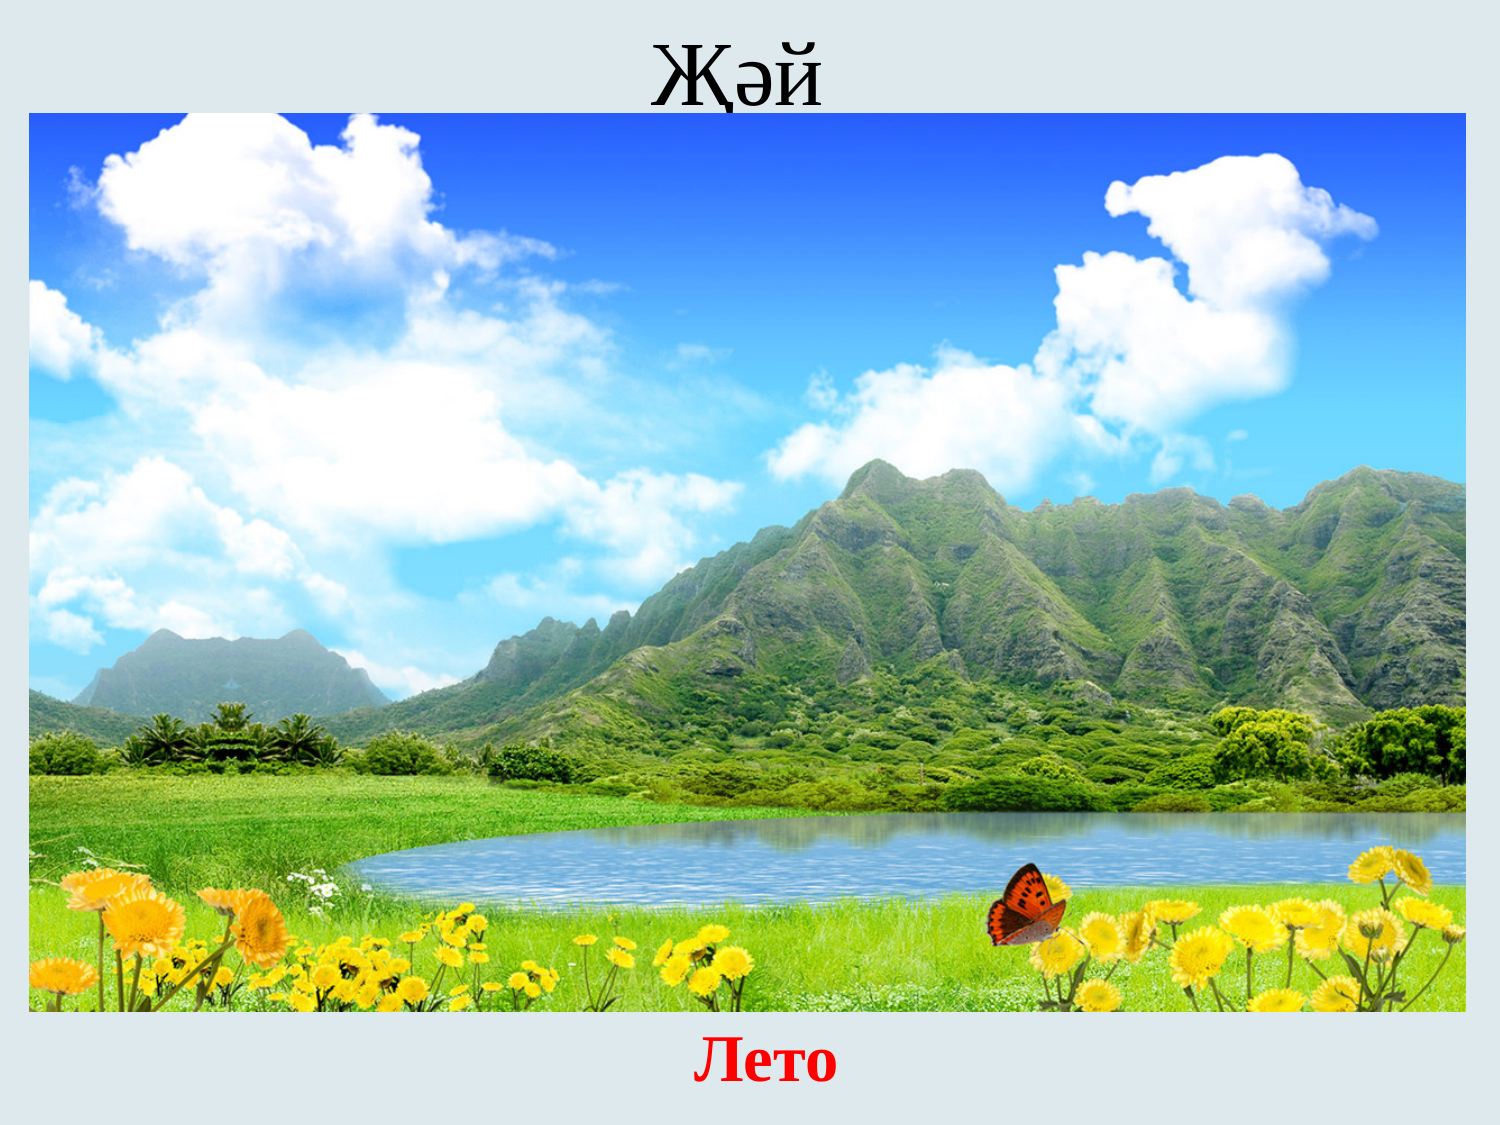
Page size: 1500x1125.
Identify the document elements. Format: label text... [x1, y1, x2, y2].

subtitle Лето [242, 1020, 1293, 1125]
picture [29, 113, 1467, 1012]
title Җәй [100, 0, 1376, 110]
